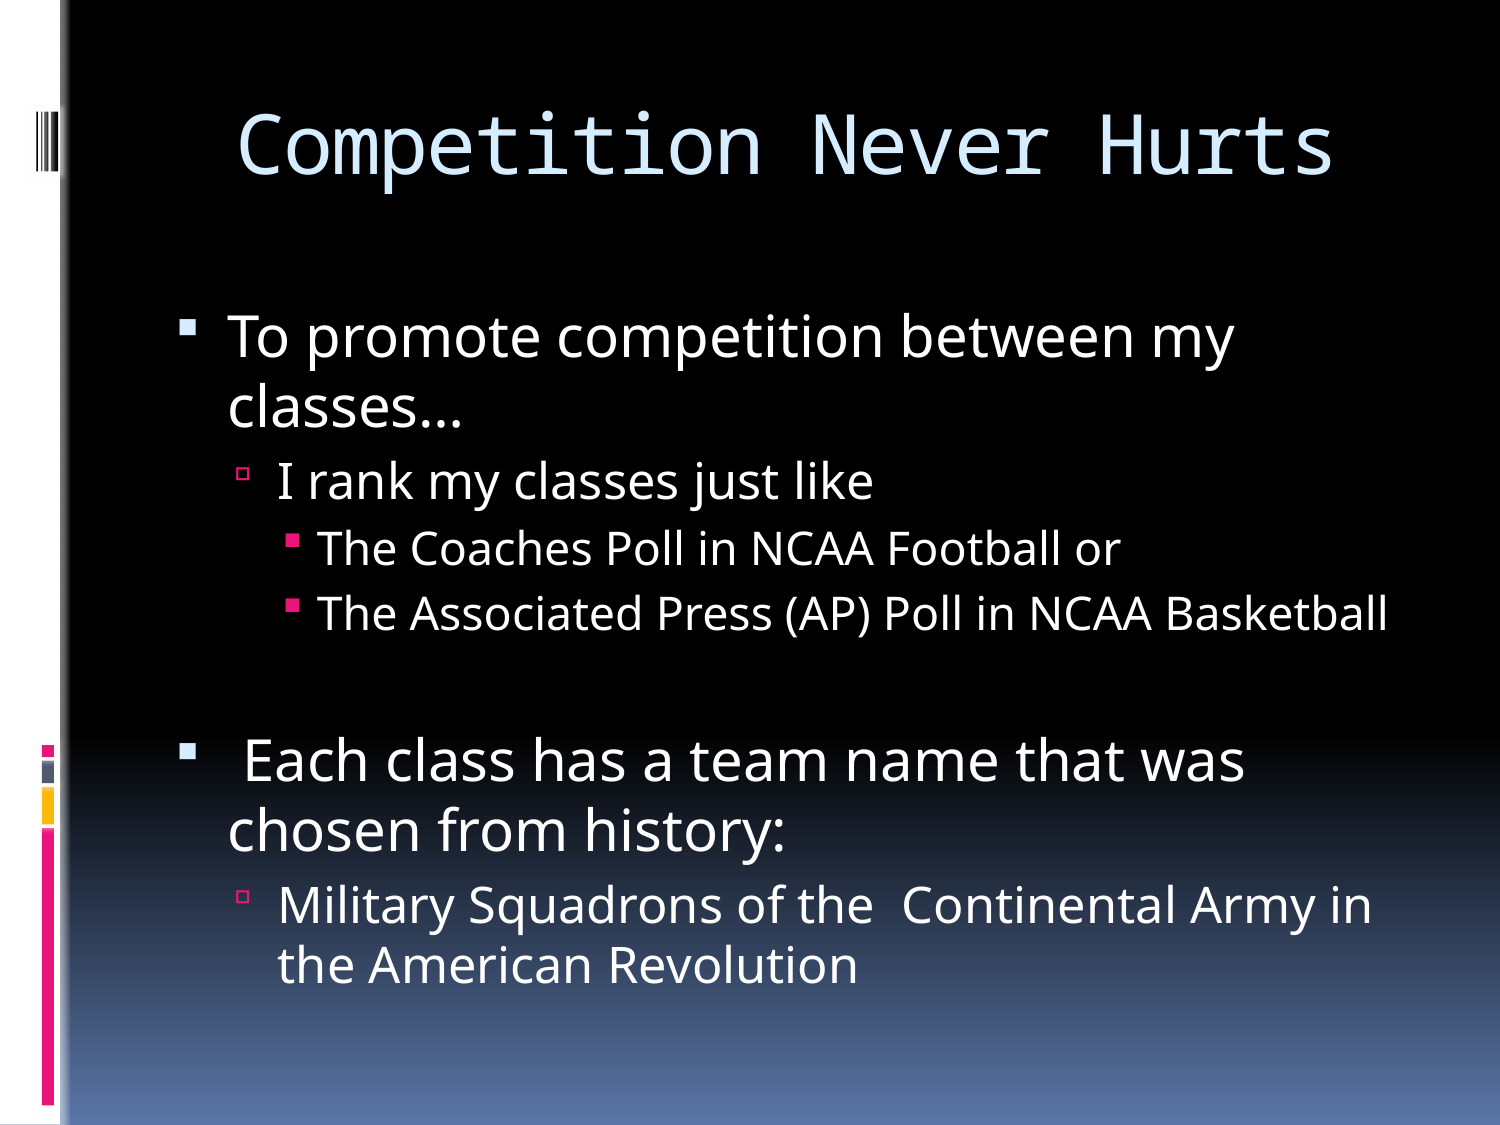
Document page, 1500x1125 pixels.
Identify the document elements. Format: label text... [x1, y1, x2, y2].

title Competition Never Hurts [150, 83, 1425, 234]
list To promote competition between my classes… I rank my classes just like The Coaches Poll in NCAA Football or The Associated Press (AP) Poll in NCAA Basketball Each class has a team name that was chosen from history: Military Squadrons of the Continental Army in the American Revolution [150, 292, 1425, 1043]
